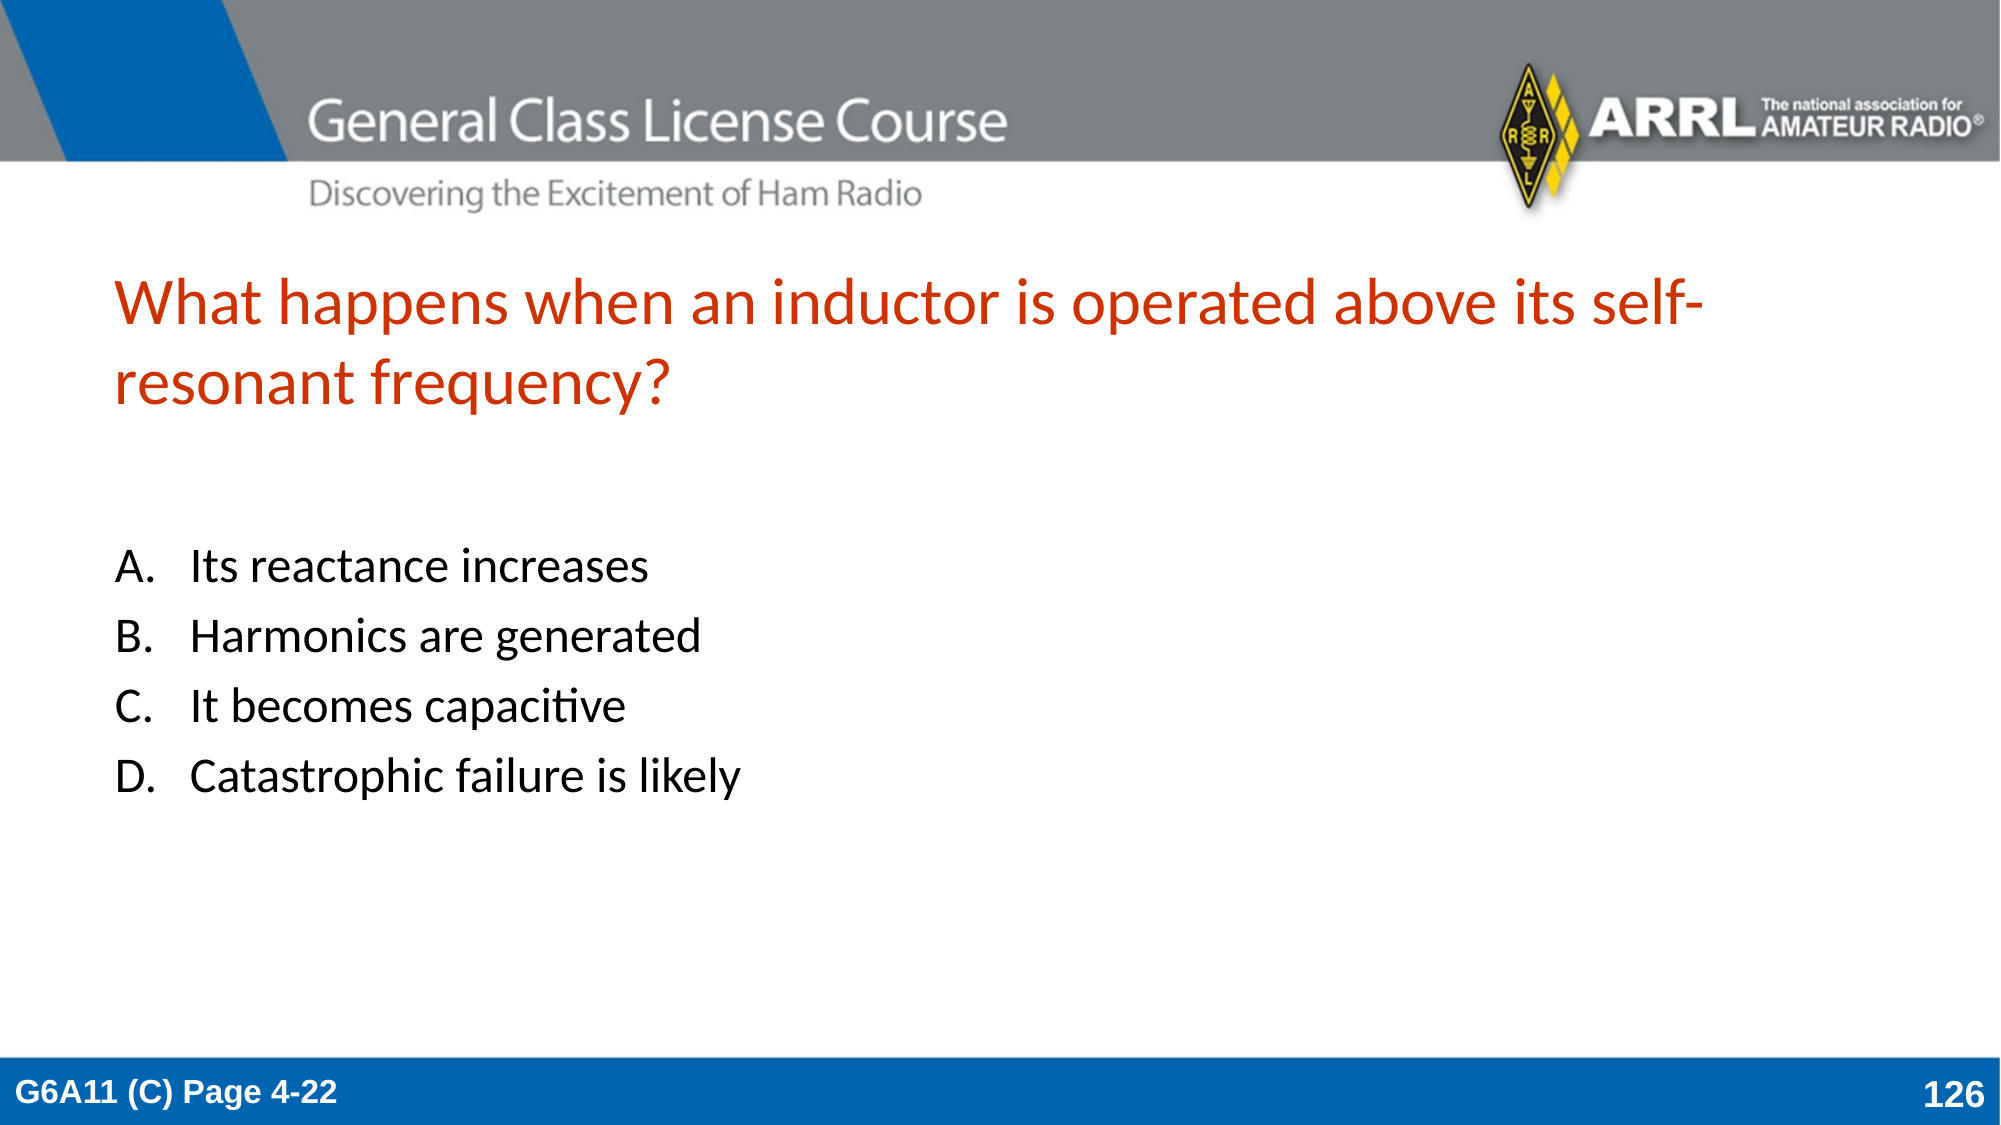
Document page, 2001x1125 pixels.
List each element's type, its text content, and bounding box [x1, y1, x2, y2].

title What happens when an inductor is operated above its self-resonant frequency? [99, 249, 1900, 388]
picture [0, 0, 2001, 1125]
text_box 126 [1875, 1062, 2000, 1123]
list Its reactance increases Harmonics are generated It becomes capacitive Catastrophic failure is likely [99, 525, 1900, 1005]
text_box G6A11 (C) Page 4-22 [0, 1062, 1313, 1118]
